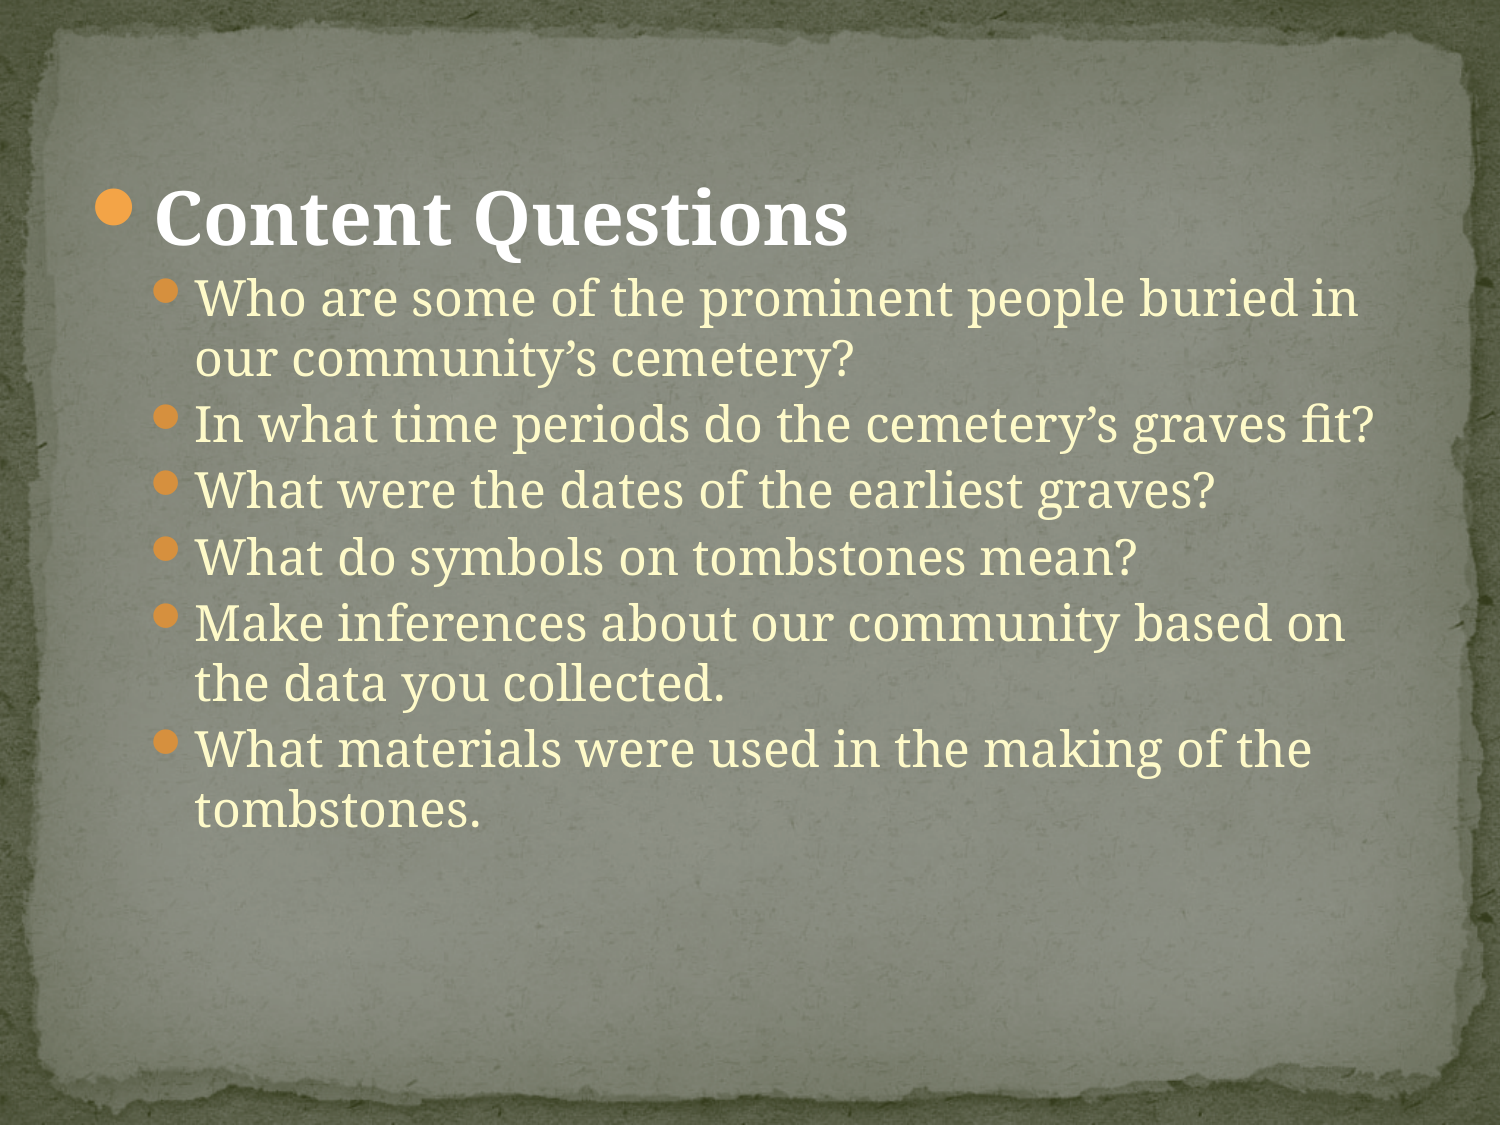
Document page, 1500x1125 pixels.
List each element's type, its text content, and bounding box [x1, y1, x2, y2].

list Content Questions Who are some of the prominent people buried in our community’s cemetery? In what time periods do the cemetery’s graves fit? What were the dates of the earliest graves? What do symbols on tombstones mean? Make inferences about our community based on the data you collected. What materials were used in the making of the tombstones. [75, 162, 1425, 913]
